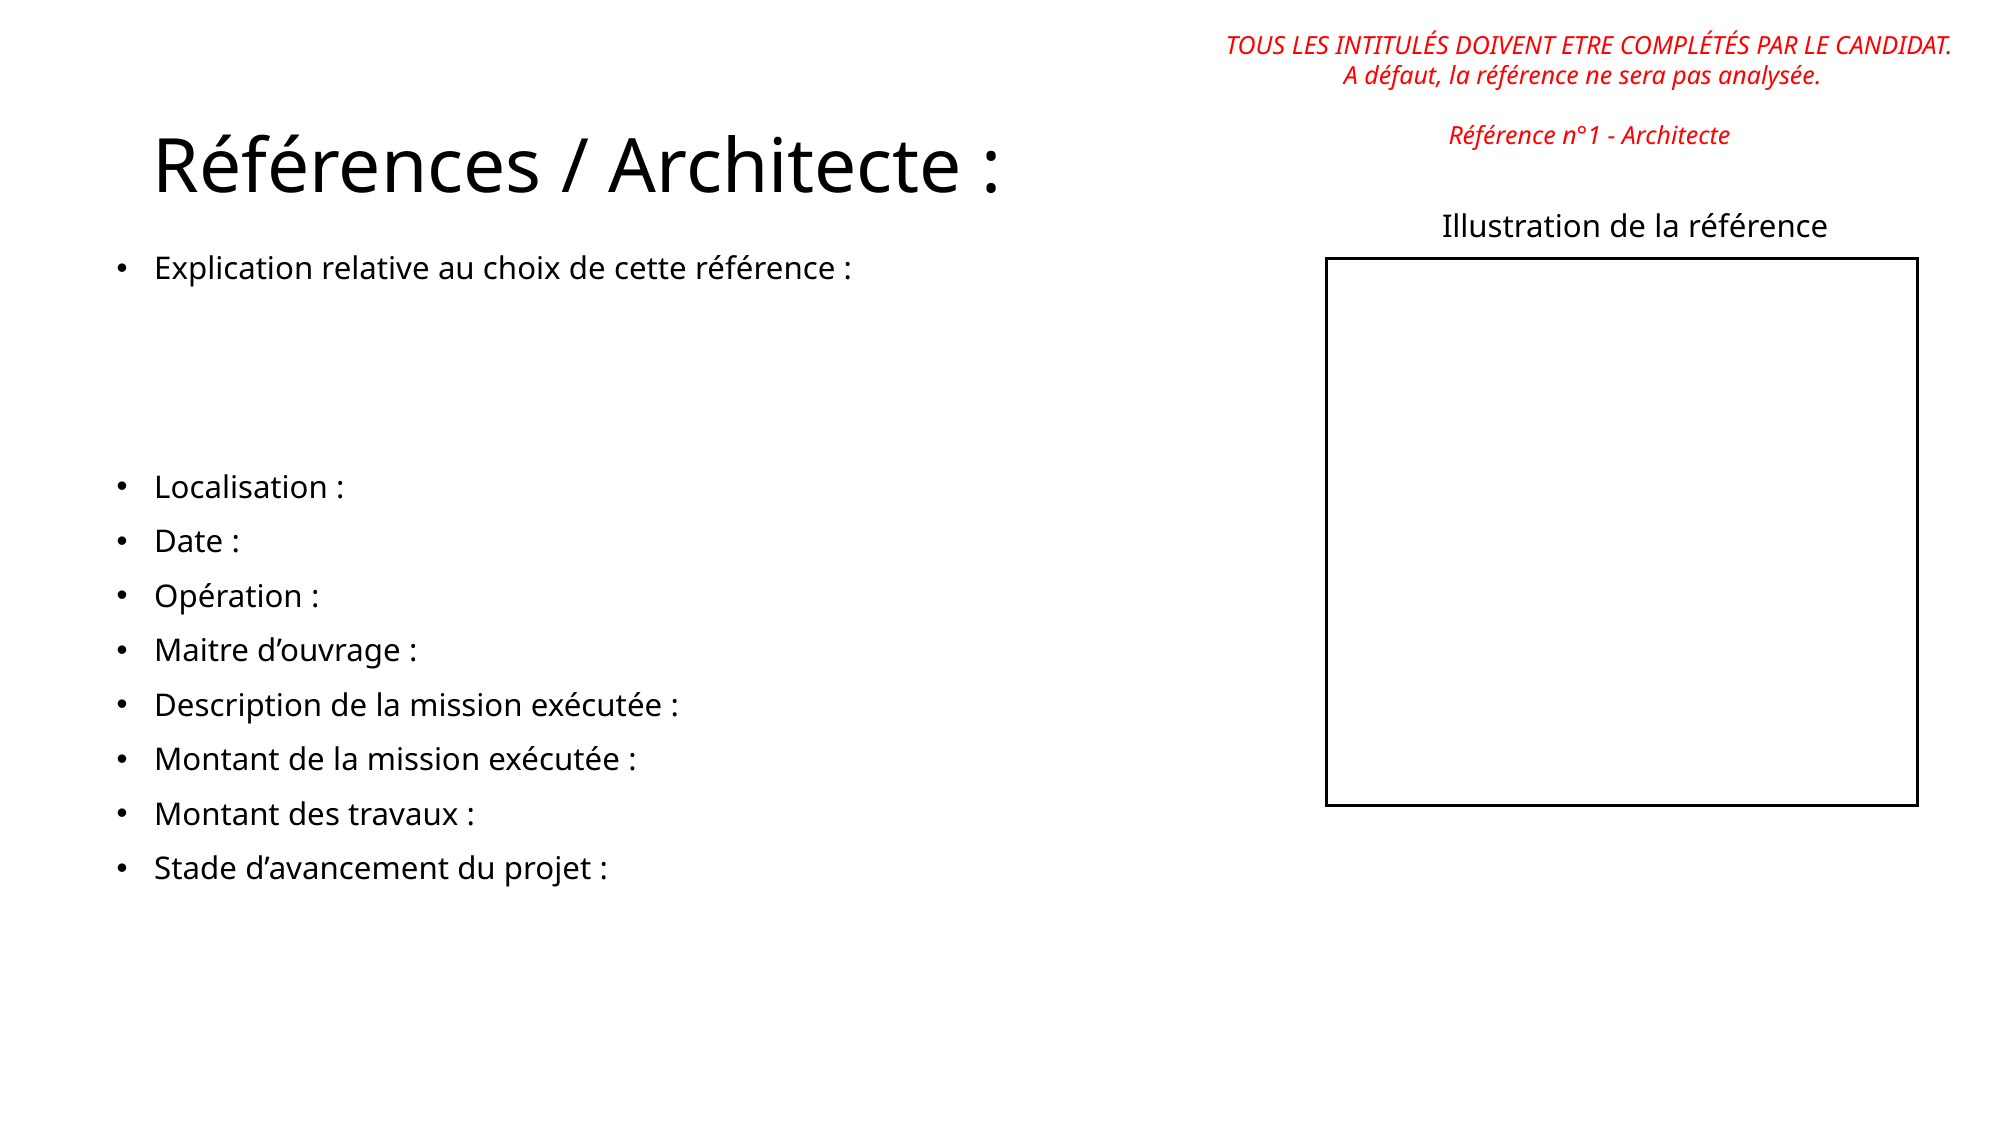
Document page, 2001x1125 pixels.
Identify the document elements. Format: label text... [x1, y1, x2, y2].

title Références / Architecte : [137, 59, 1863, 245]
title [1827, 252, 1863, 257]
list Explication relative au choix de cette référence : Localisation : Date : Opération : Maitre d’ouvrage : Description de la mission exécutée : Montant de la mission exécutée : Montant des travaux : Stade d’avancement du projet : [101, 245, 1827, 972]
text_box TOUS LES INTITULÉS DOIVENT ETRE COMPLÉTÉS PAR LE CANDIDAT. A défaut, la référence ne sera pas analysée. Référence n°1 - Architecte [1206, 21, 1974, 157]
text_box [1325, 257, 1919, 807]
text_box Illustration de la référence [1279, 199, 1899, 252]
